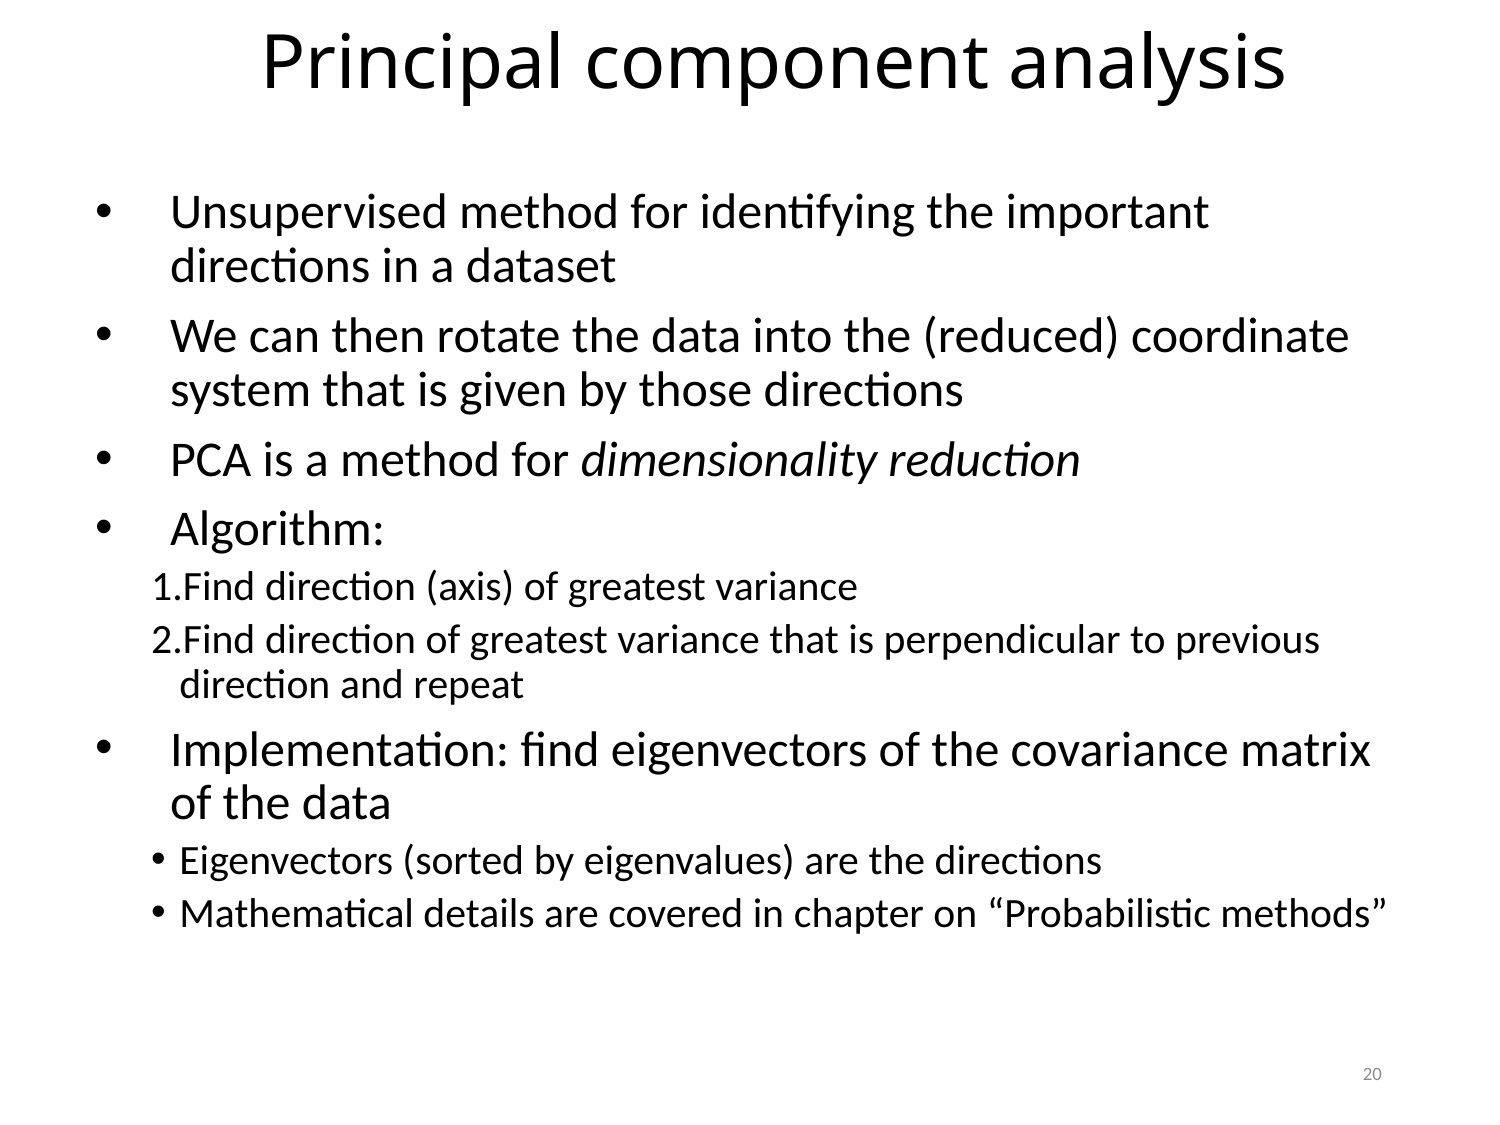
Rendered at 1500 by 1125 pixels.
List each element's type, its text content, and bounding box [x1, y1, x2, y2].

slide_number 20 [1059, 1042, 1397, 1103]
title Principal component analysis [245, 0, 1500, 159]
list Unsupervised method for identifying the important directions in a dataset We can then rotate the data into the (reduced) coordinate system that is given by those directions PCA is a method for dimensionality reduction Algorithm: Find direction (axis) of greatest variance Find direction of greatest variance that is perpendicular to previous direction and repeat Implementation: find eigenvectors of the covariance matrix of the data Eigenvectors (sorted by eigenvalues) are the directions Mathematical details are covered in chapter on “Probabilistic methods” [80, 178, 1418, 944]
